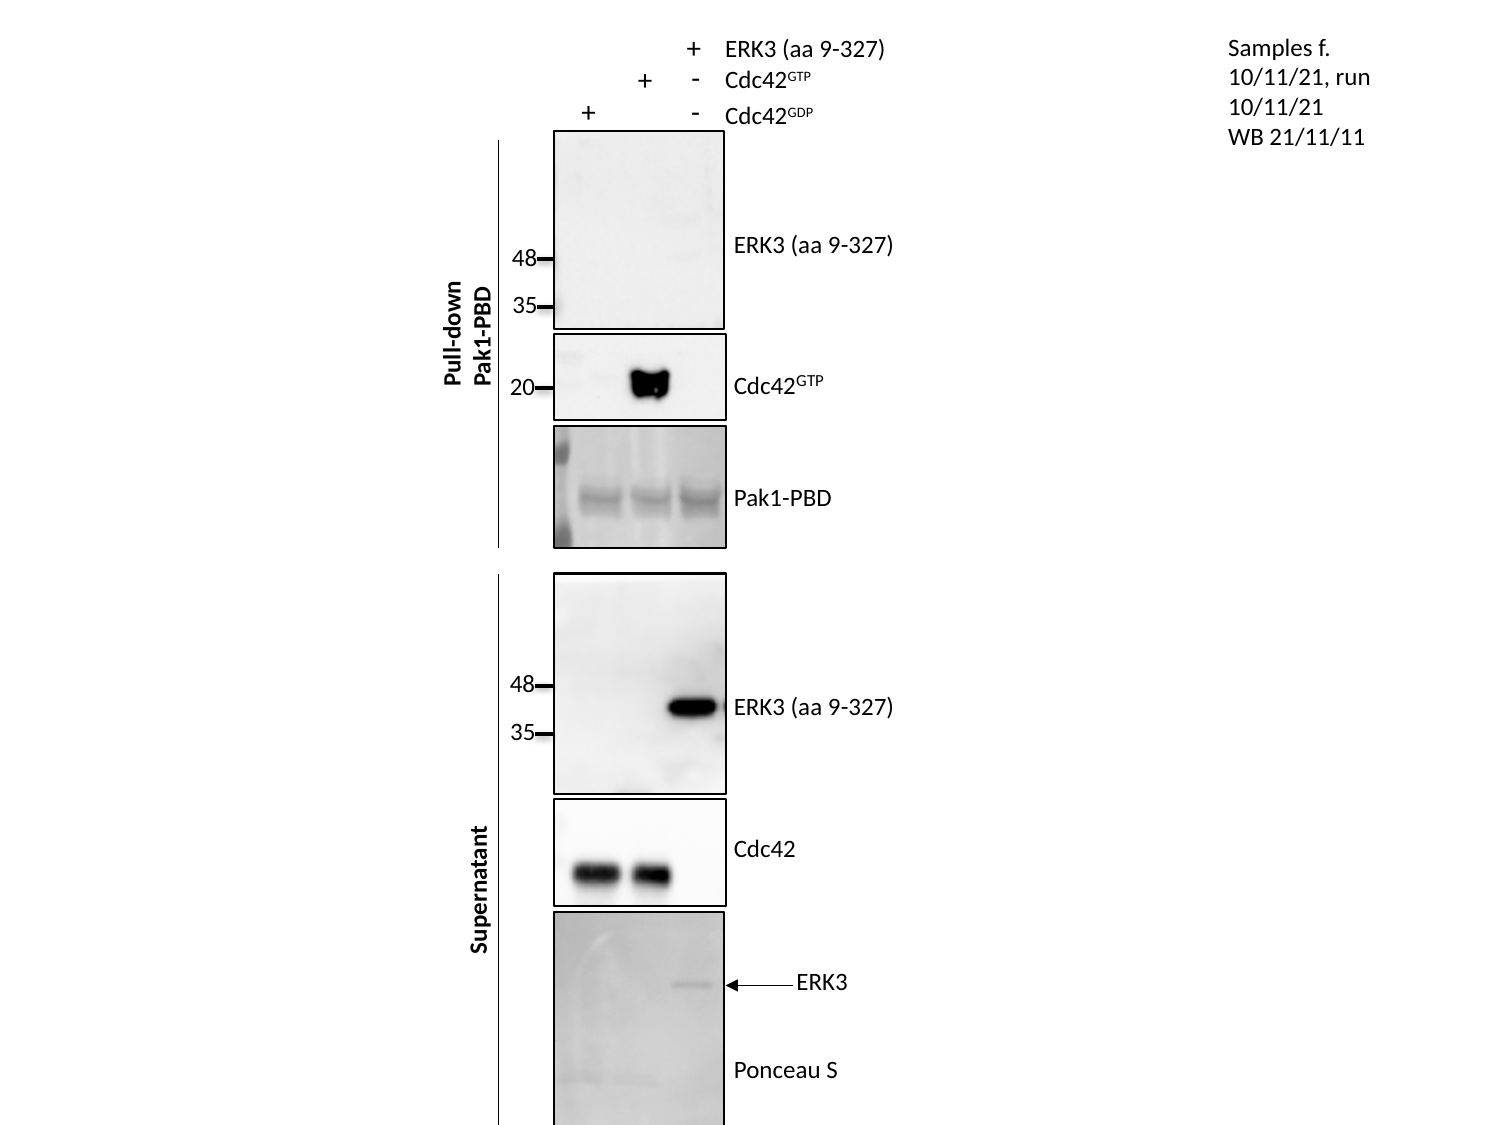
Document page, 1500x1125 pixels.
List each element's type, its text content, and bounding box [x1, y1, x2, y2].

text_box ERK3 (aa 9-327) [729, 682, 969, 728]
text_box + [566, 86, 605, 130]
text_box Cdc42GTP [730, 358, 861, 408]
picture [554, 426, 726, 547]
text_box 35 [502, 281, 549, 326]
picture [554, 912, 724, 1125]
text_box Pak1-PBD [730, 474, 861, 519]
text_box Pull-down Pak1-PBD [428, 260, 494, 402]
text_box Cdc42GDP [715, 92, 852, 138]
text_box + [671, 22, 710, 72]
text_box 20 [502, 362, 549, 408]
text_box Supernatant [454, 733, 494, 969]
text_box - [676, 102, 715, 130]
text_box ERK3 (aa 9-327) [710, 24, 935, 70]
text_box Cdc42GTP [715, 70, 852, 92]
text_box 35 [502, 708, 549, 753]
text_box Ponceau S [728, 1046, 861, 1092]
text_box 48 [502, 660, 549, 705]
text_box ERK3 [781, 958, 1031, 1003]
text_box - [676, 52, 715, 102]
text_box 48 [502, 234, 549, 280]
text_box Samples f. 10/11/21, run 10/11/21 WB 21/11/11 [1213, 23, 1452, 159]
picture [554, 800, 726, 906]
picture [554, 334, 726, 420]
picture [554, 132, 724, 328]
text_box ERK3 (aa 9-327) [727, 220, 969, 266]
picture [554, 574, 726, 793]
text_box + [623, 53, 662, 104]
text_box Cdc42 [729, 824, 861, 870]
